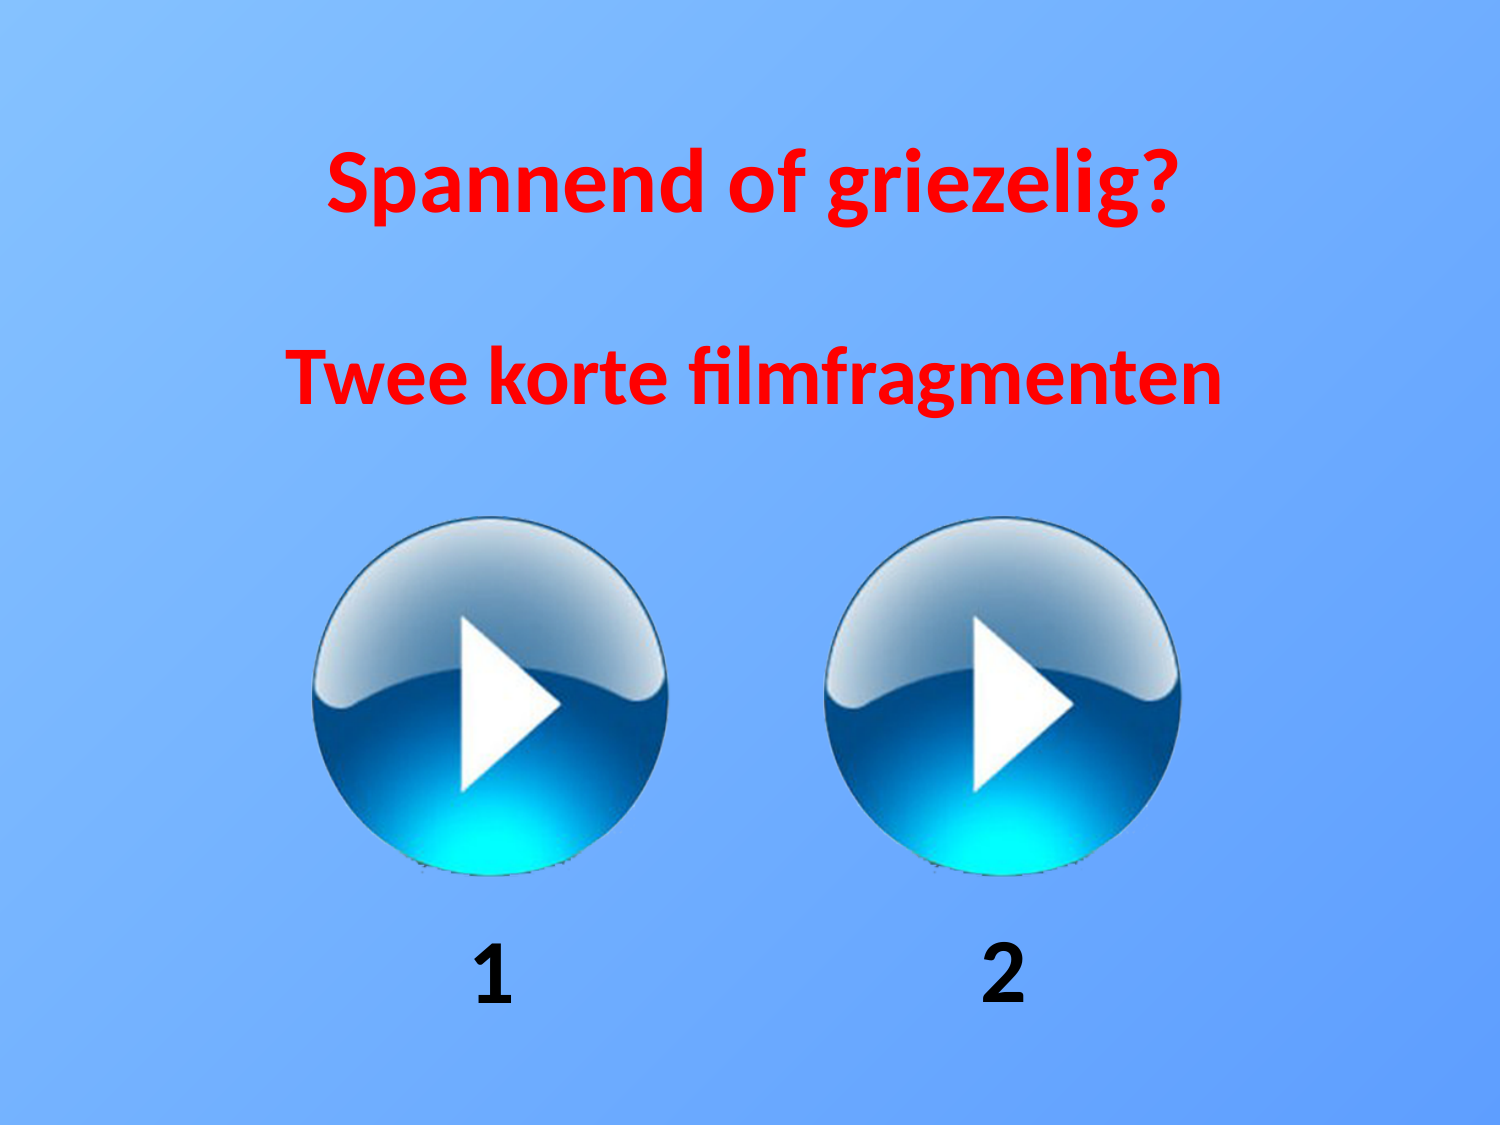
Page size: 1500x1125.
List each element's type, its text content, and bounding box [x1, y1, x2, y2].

text_box 1 [408, 905, 575, 1030]
text_box 2 [921, 903, 1087, 1028]
picture [308, 514, 675, 882]
picture [820, 514, 1188, 882]
text_box Spannend of griezelig? Twee korte filmfragmenten [53, 113, 1458, 429]
